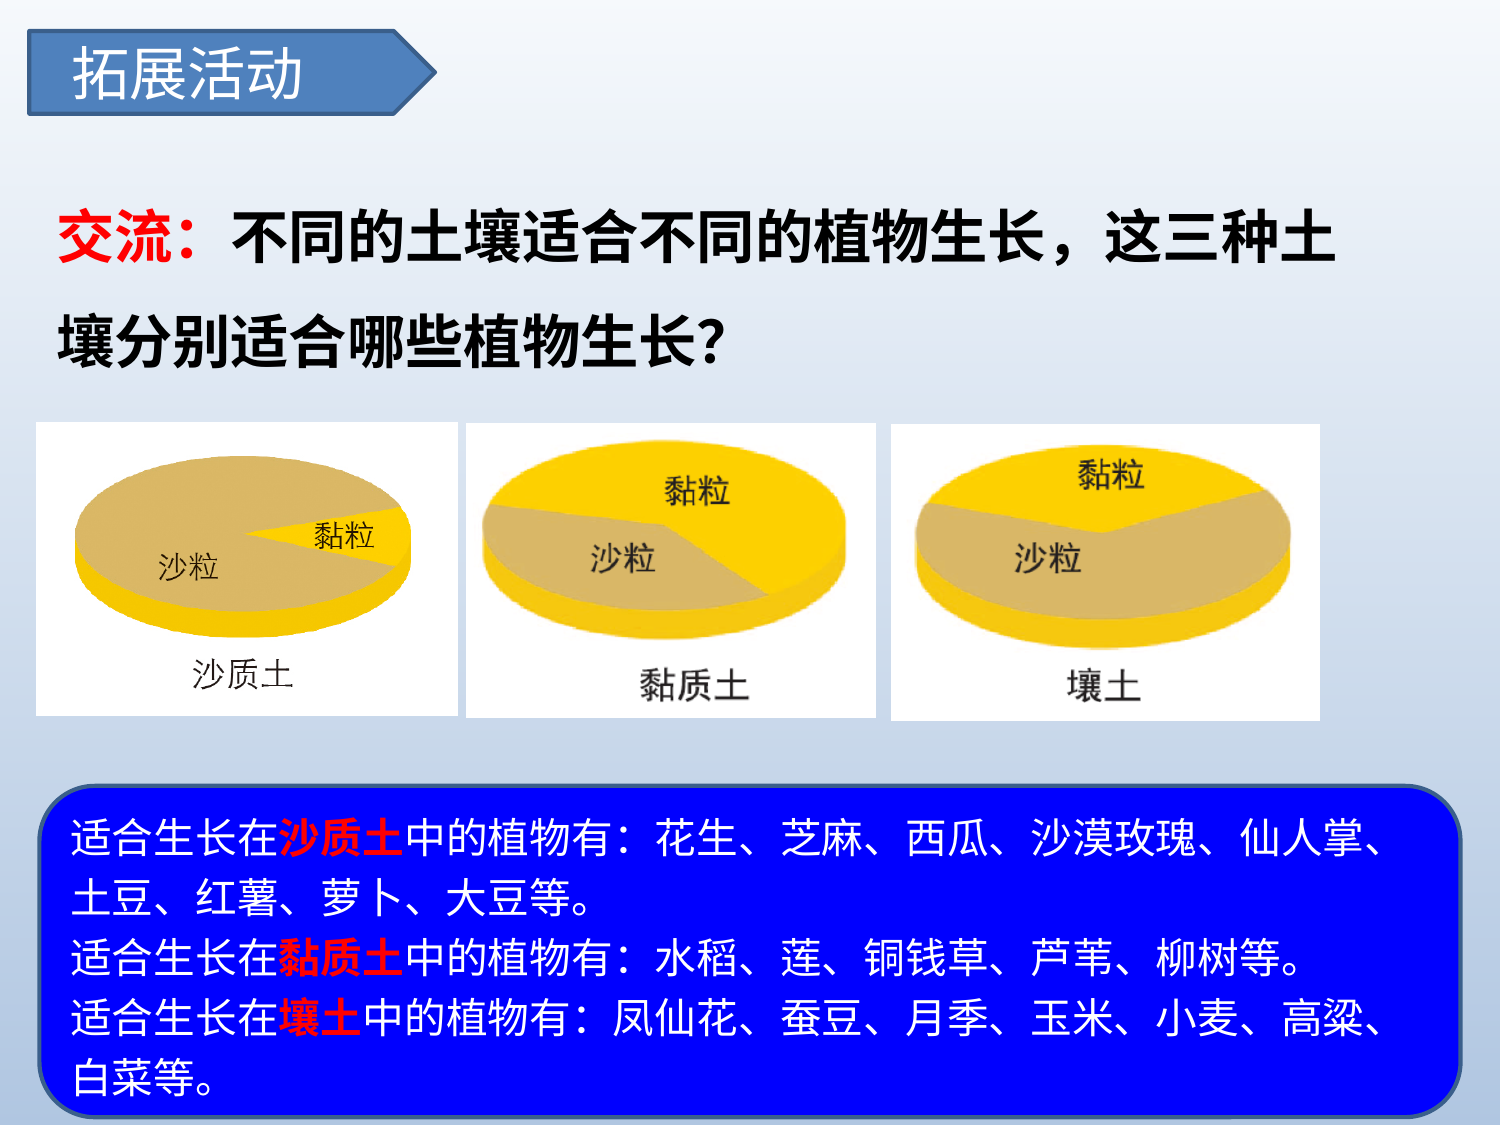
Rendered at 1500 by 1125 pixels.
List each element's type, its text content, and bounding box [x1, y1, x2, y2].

text_box 拓展活动 [27, 28, 438, 116]
picture [36, 422, 458, 716]
text_box 适合生长在沙质土中的植物有：花生、芝麻、西瓜、沙漠玫瑰、仙人掌、土豆、红薯、萝卜、大豆等。 适合生长在黏质土中的植物有：水稻、莲、铜钱草、芦苇、柳树等。 适合生长在壤土中的植物有：凤仙花、蚕豆、月季、玉米、小麦、高粱、白菜等。 [37, 783, 1463, 1120]
picture [891, 424, 1320, 721]
text_box 交流：不同的土壤适合不同的植物生长，这三种土壤分别适合哪些植物生长？ [41, 157, 1408, 383]
picture [466, 423, 876, 718]
